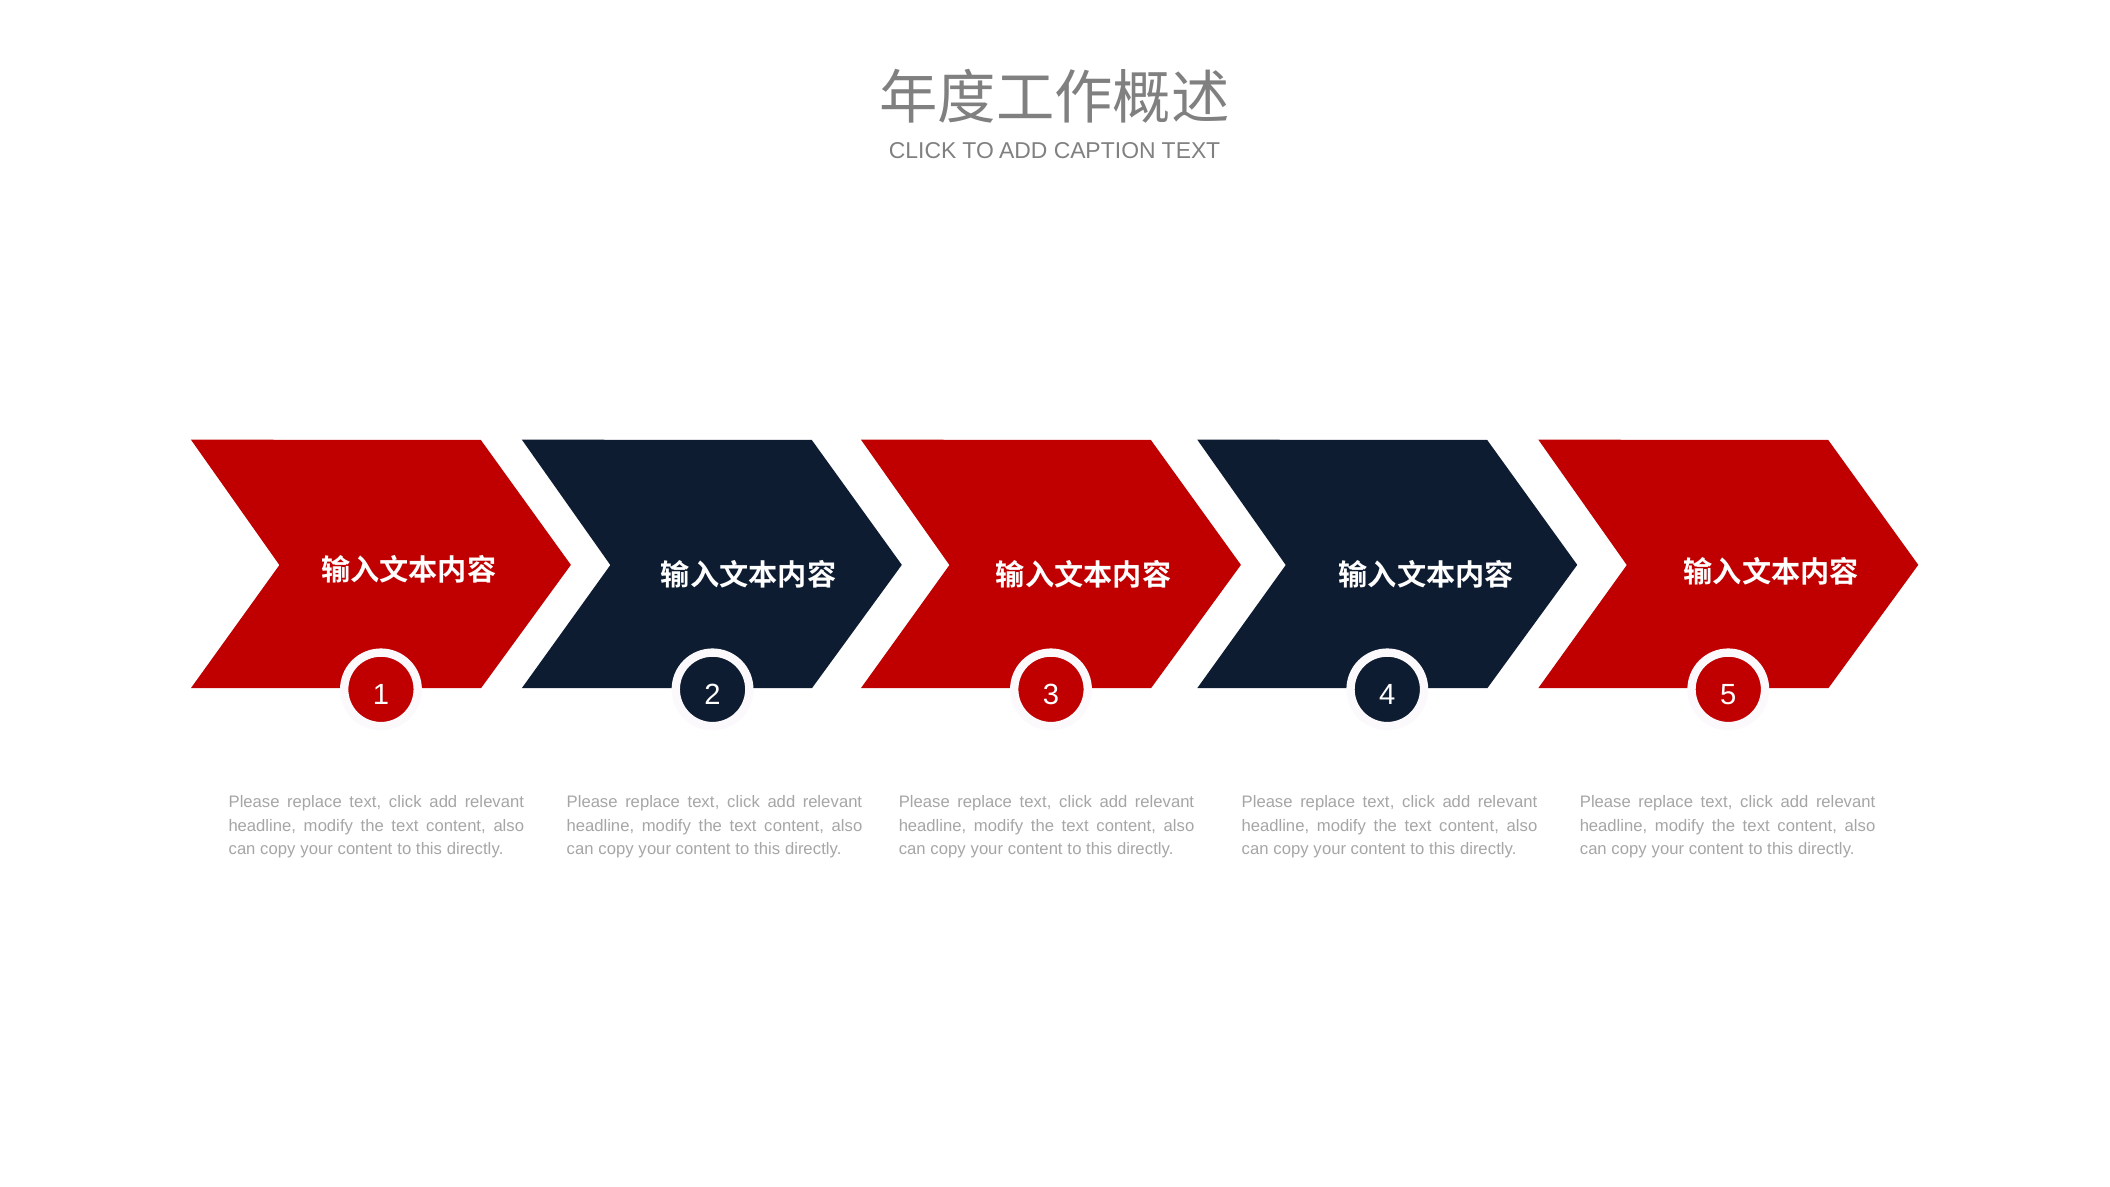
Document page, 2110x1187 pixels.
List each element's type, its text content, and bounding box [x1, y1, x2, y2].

text_box 年度工作概述 [865, 60, 1245, 131]
text_box Please replace text, click add relevant headline, modify the text content, also can copy your content to this directly. [566, 786, 863, 859]
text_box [521, 439, 860, 689]
text_box Please replace text, click add relevant headline, modify the text content, also can copy your content to this directly. [898, 786, 1195, 859]
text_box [190, 439, 521, 689]
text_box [675, 652, 750, 727]
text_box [1350, 652, 1425, 727]
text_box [860, 439, 1197, 689]
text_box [1538, 439, 1919, 689]
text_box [1197, 439, 1538, 689]
text_box Please replace text, click add relevant headline, modify the text content, also can copy your content to this directly. [228, 786, 525, 859]
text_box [1691, 652, 1766, 727]
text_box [344, 652, 418, 727]
text_box CLICK TO ADD CAPTION TEXT [865, 135, 1245, 163]
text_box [1014, 652, 1088, 727]
text_box Please replace text, click add relevant headline, modify the text content, also can copy your content to this directly. [1579, 786, 1876, 859]
text_box Please replace text, click add relevant headline, modify the text content, also can copy your content to this directly. [1241, 786, 1538, 859]
